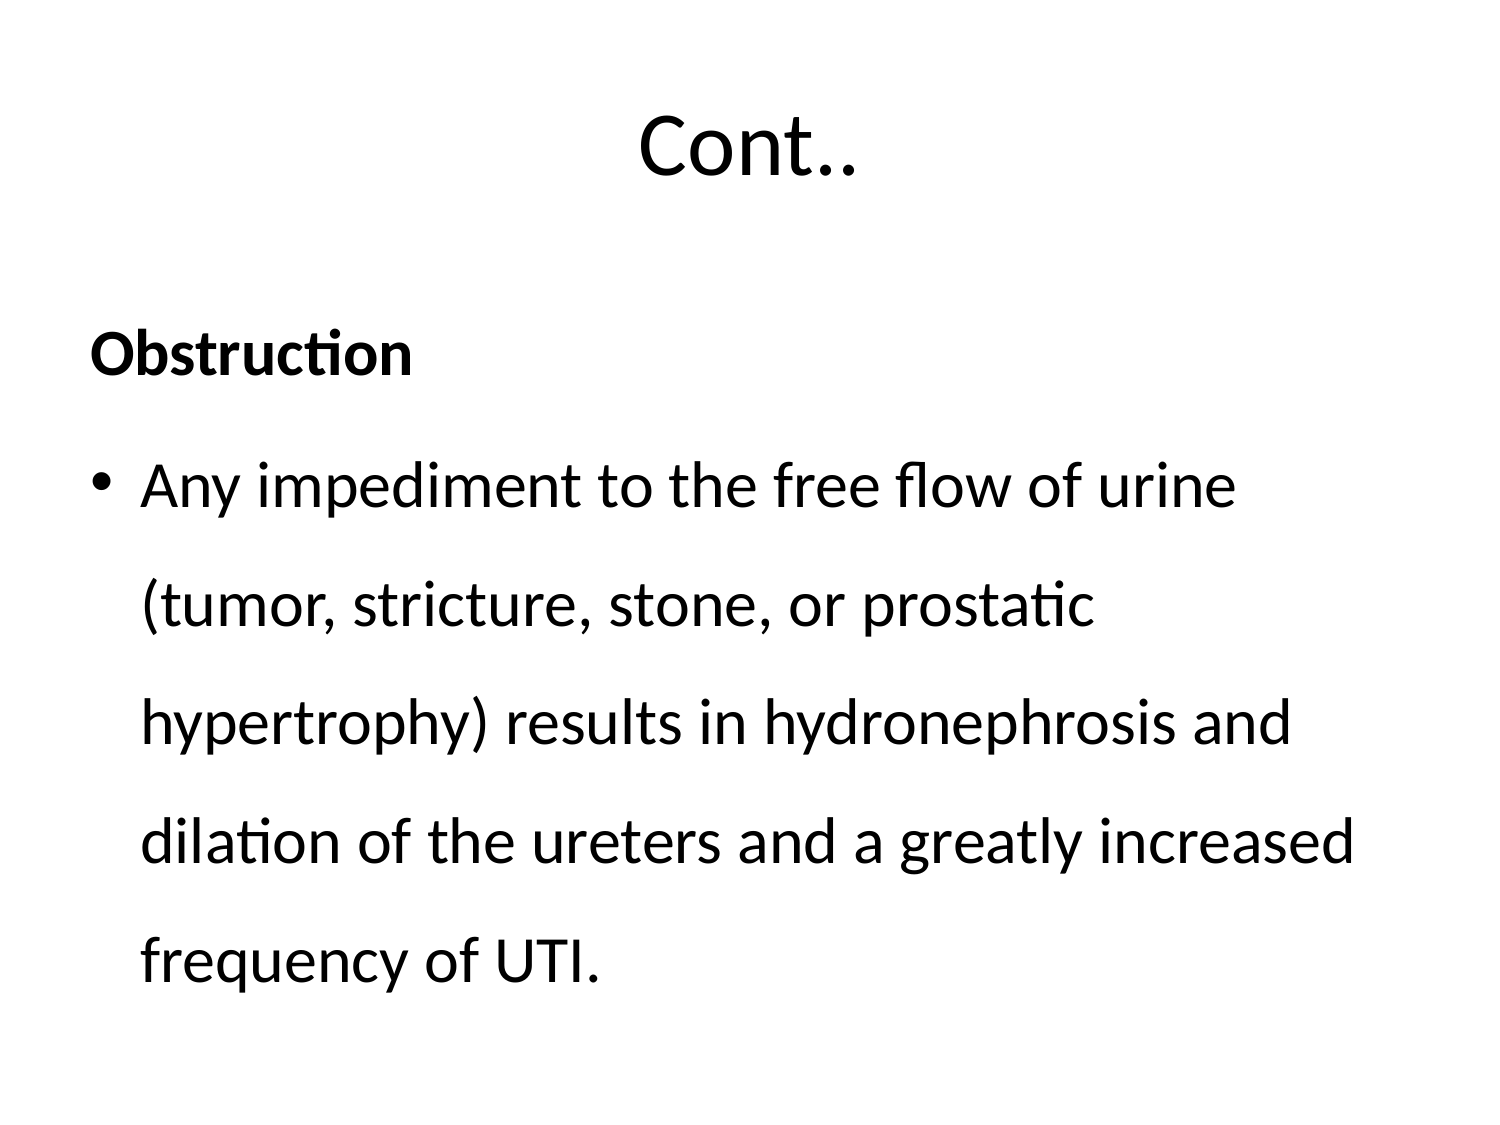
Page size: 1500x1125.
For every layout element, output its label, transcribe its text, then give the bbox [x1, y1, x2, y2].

title Cont.. [75, 45, 1425, 233]
list Obstruction Any impediment to the free flow of urine (tumor, stricture, stone, or prostatic hypertrophy) results in hydronephrosis and dilation of the ureters and a greatly increased frequency of UTI. [75, 262, 1425, 1005]
